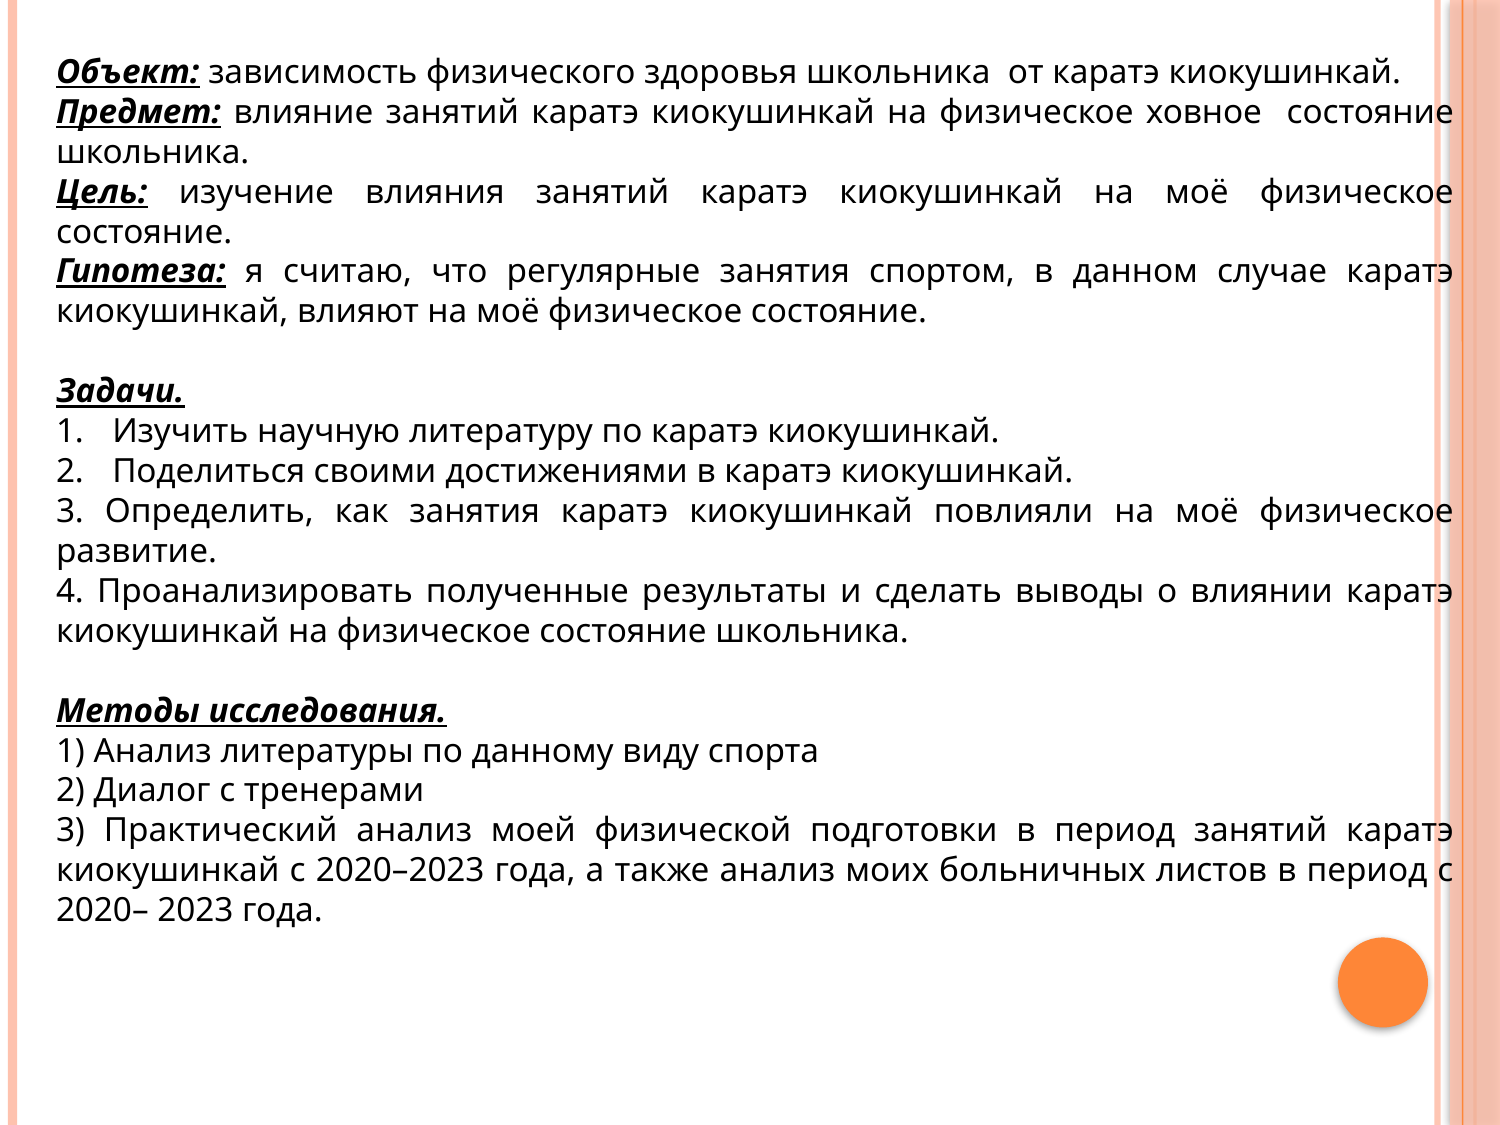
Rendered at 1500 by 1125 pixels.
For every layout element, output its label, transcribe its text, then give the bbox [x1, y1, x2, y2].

text_box Объект: зависимость физического здоровья школьника от каратэ киокушинкай. Предмет: влияние занятий каратэ киокушинкай на физическое ховное состояние школьника. Цель: изучение влияния занятий каратэ киокушинкай на моё физическое состояние. Гипотеза: я считаю, что регулярные занятия спортом, в данном случае каратэ киокушинкай, влияют на моё физическое состояние. Задачи. Изучить научную литературу по каратэ киокушинкай. Поделиться своими достижениями в каратэ киокушинкай. 3. Определить, как занятия каратэ киокушинкай повлияли на моё физическое развитие. 4. Проанализировать полученные результаты и сделать выводы о влиянии каратэ киокушинкай на физическое состояние школьника. Методы исследования. 1) Анализ литературы по данному виду спорта 2) Диалог с тренерами 3) Практический анализ моей физической подготовки в период занятий каратэ киокушинкай с 2020–2023 года, а также анализ моих больничных листов в период с 2020– 2023 года. [41, 42, 1471, 936]
